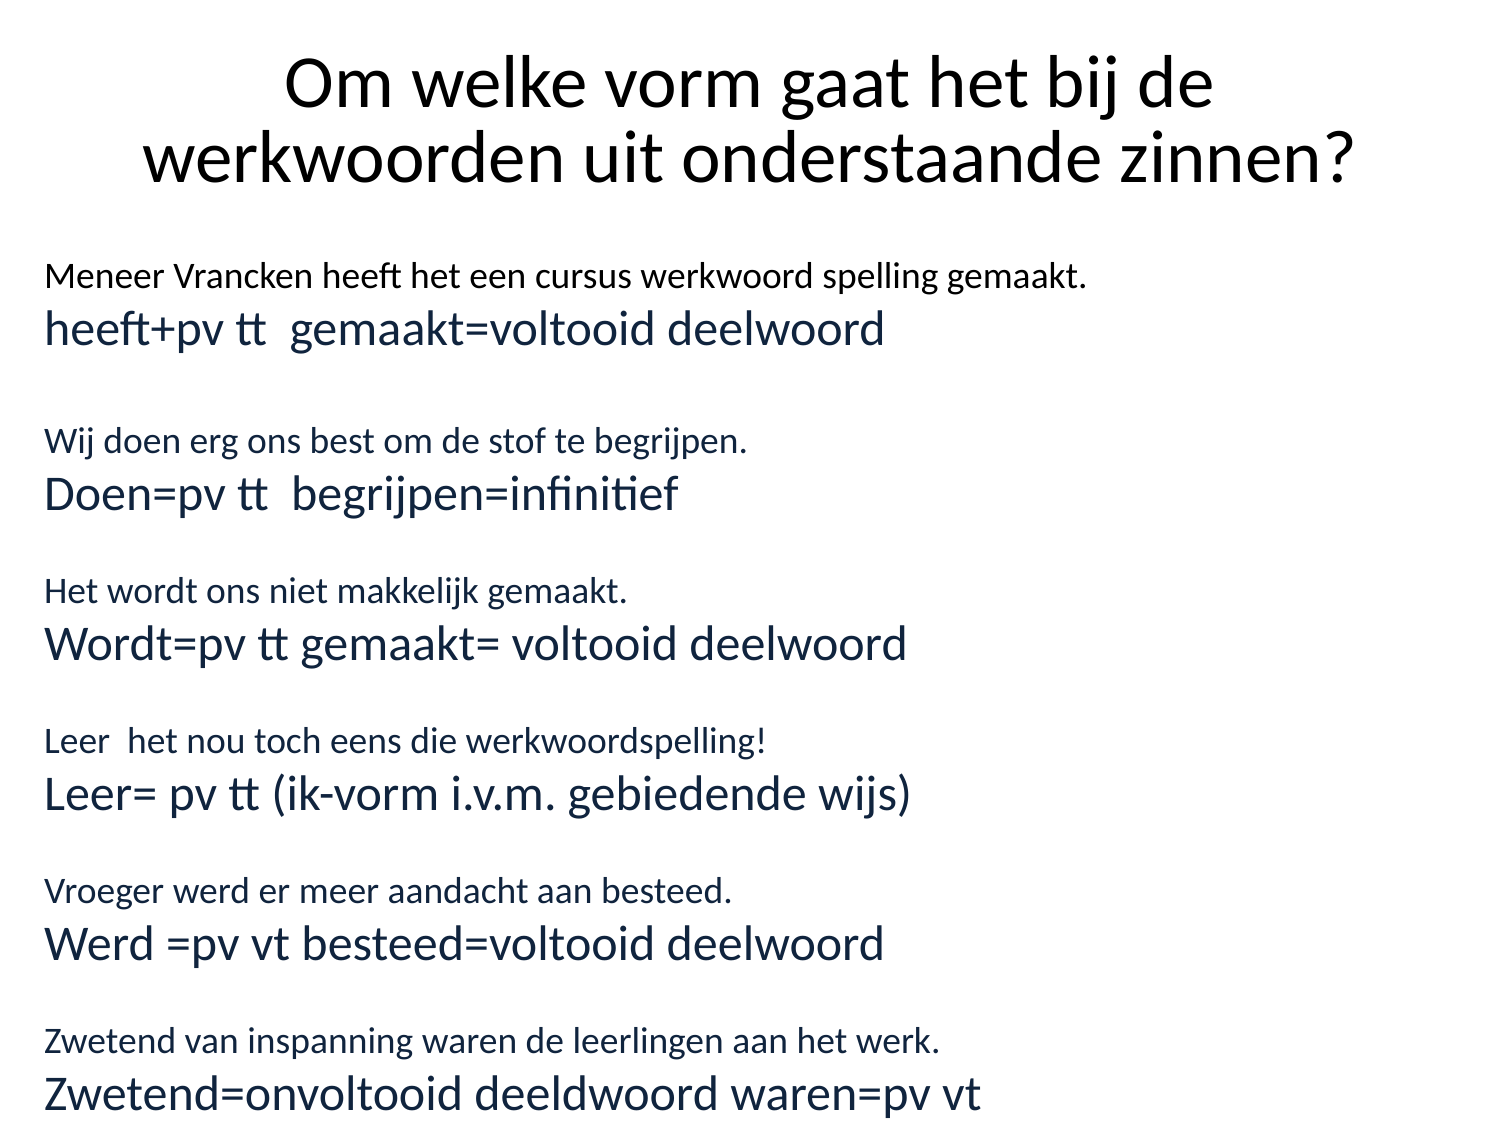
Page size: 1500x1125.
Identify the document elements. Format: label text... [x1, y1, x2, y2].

title Om welke vorm gaat het bij de werkwoorden uit onderstaande zinnen? [75, 9, 1425, 243]
text_box Meneer Vrancken heeft het een cursus werkwoord spelling gemaakt. heeft+pv tt gemaakt=voltooid deelwoord Wij doen erg ons best om de stof te begrijpen. Doen=pv tt begrijpen=infinitief Het wordt ons niet makkelijk gemaakt. Wordt=pv tt gemaakt= voltooid deelwoord Leer het nou toch eens die werkwoordspelling! Leer= pv tt (ik-vorm i.v.m. gebiedende wijs) Vroeger werd er meer aandacht aan besteed. Werd =pv vt besteed=voltooid deelwoord Zwetend van inspanning waren de leerlingen aan het werk. Zwetend=onvoltooid deeldwoord waren=pv vt [29, 243, 1471, 1125]
